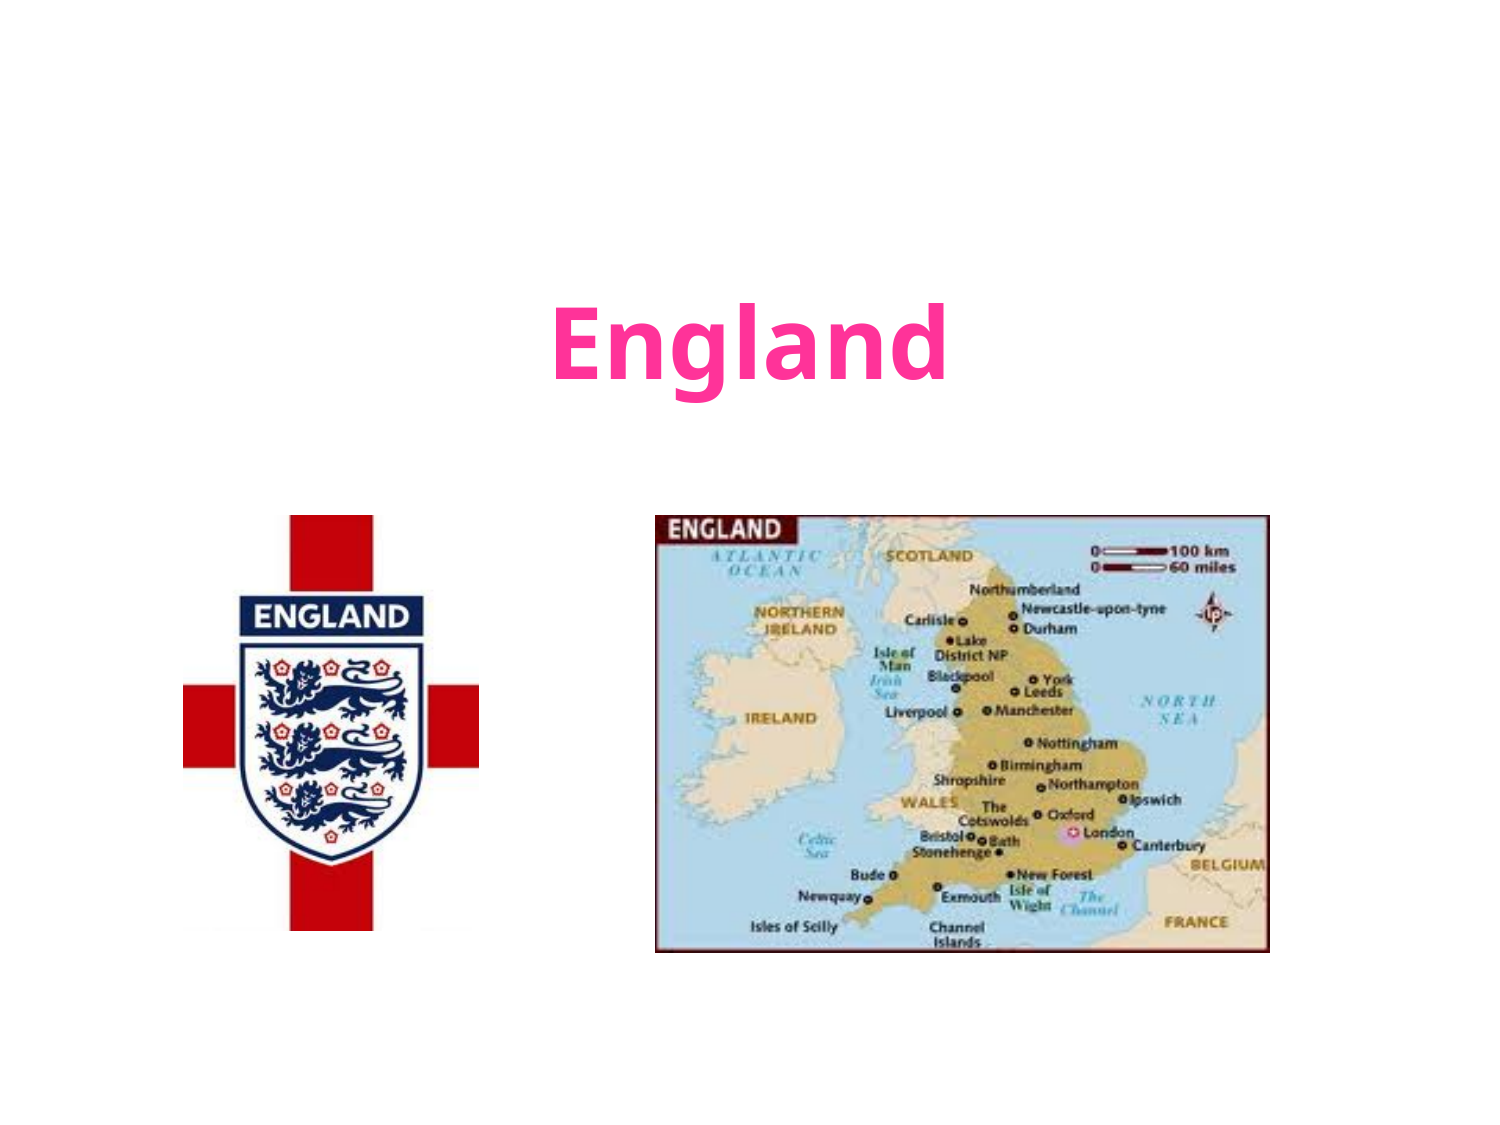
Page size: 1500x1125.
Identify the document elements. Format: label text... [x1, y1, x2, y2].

picture [655, 514, 1270, 953]
picture [182, 514, 479, 932]
title England [112, 90, 1388, 591]
